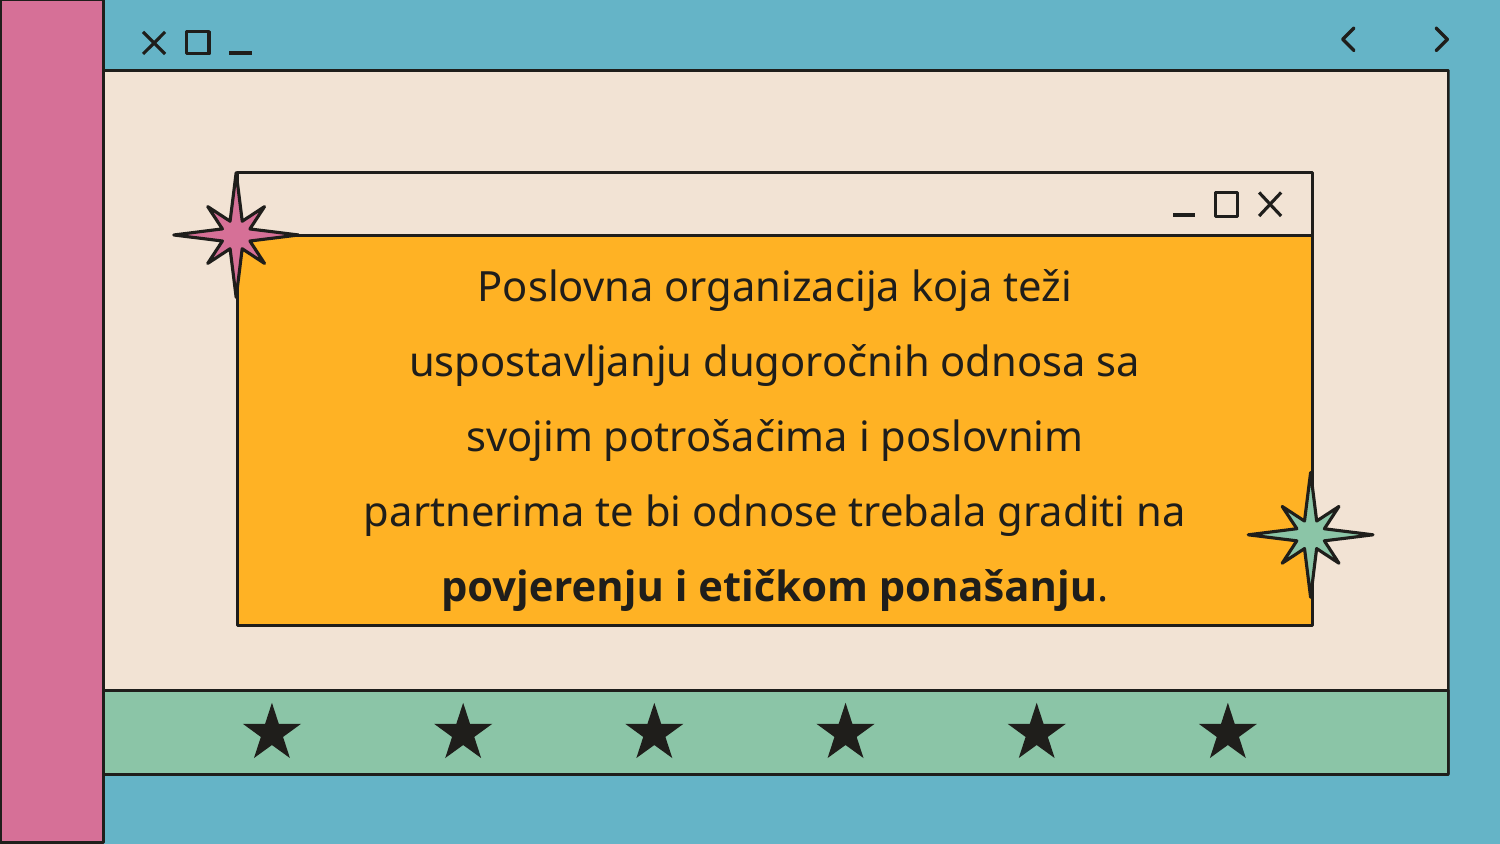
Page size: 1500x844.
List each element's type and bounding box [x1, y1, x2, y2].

text_box [1435, 27, 1449, 52]
text_box [1319, 506, 1373, 564]
text_box [1342, 27, 1355, 52]
text_box [173, 205, 232, 265]
text_box [237, 172, 1313, 627]
